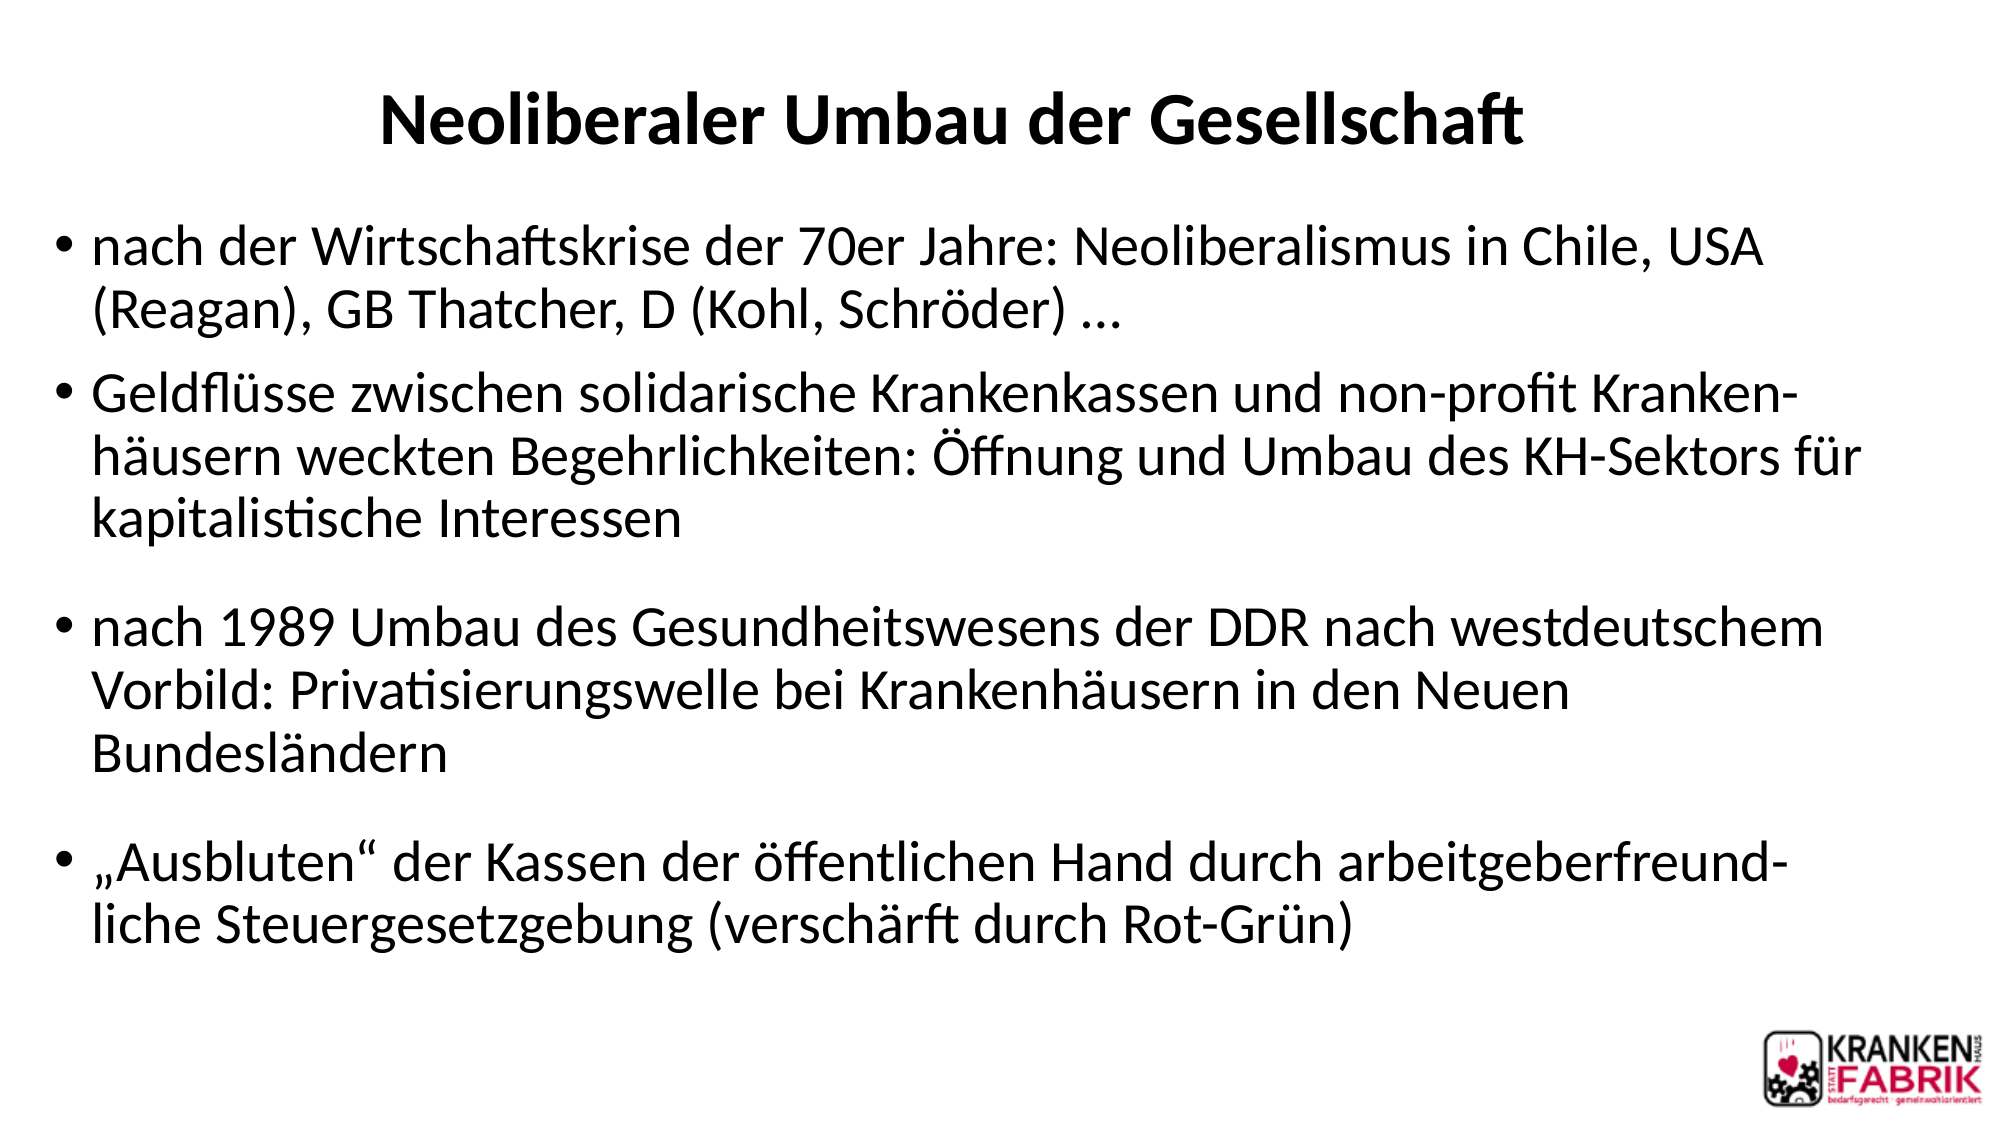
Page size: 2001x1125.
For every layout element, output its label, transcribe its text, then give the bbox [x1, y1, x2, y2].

title Neoliberaler Umbau der Gesellschaft [306, 42, 1599, 199]
list nach der Wirtschaftskrise der 70er Jahre: Neoliberalismus in Chile, USA (Reagan), GB Thatcher, D (Kohl, Schröder) … Geldflüsse zwischen solidarische Krankenkassen und non-profit Kranken-häusern weckten Begehrlichkeiten: Öffnung und Umbau des KH-Sektors für kapitalistische Interessen nach 1989 Umbau des Gesundheitswesens der DDR nach westdeutschem Vorbild: Privatisierungswelle bei Krankenhäusern in den Neuen Bundesländern „Ausbluten“ der Kassen der öffentlichen Hand durch arbeitgeberfreund-liche Steuergesetzgebung (verschärft durch Rot-Grün) [39, 208, 1900, 1071]
picture [1746, 1013, 2000, 1125]
